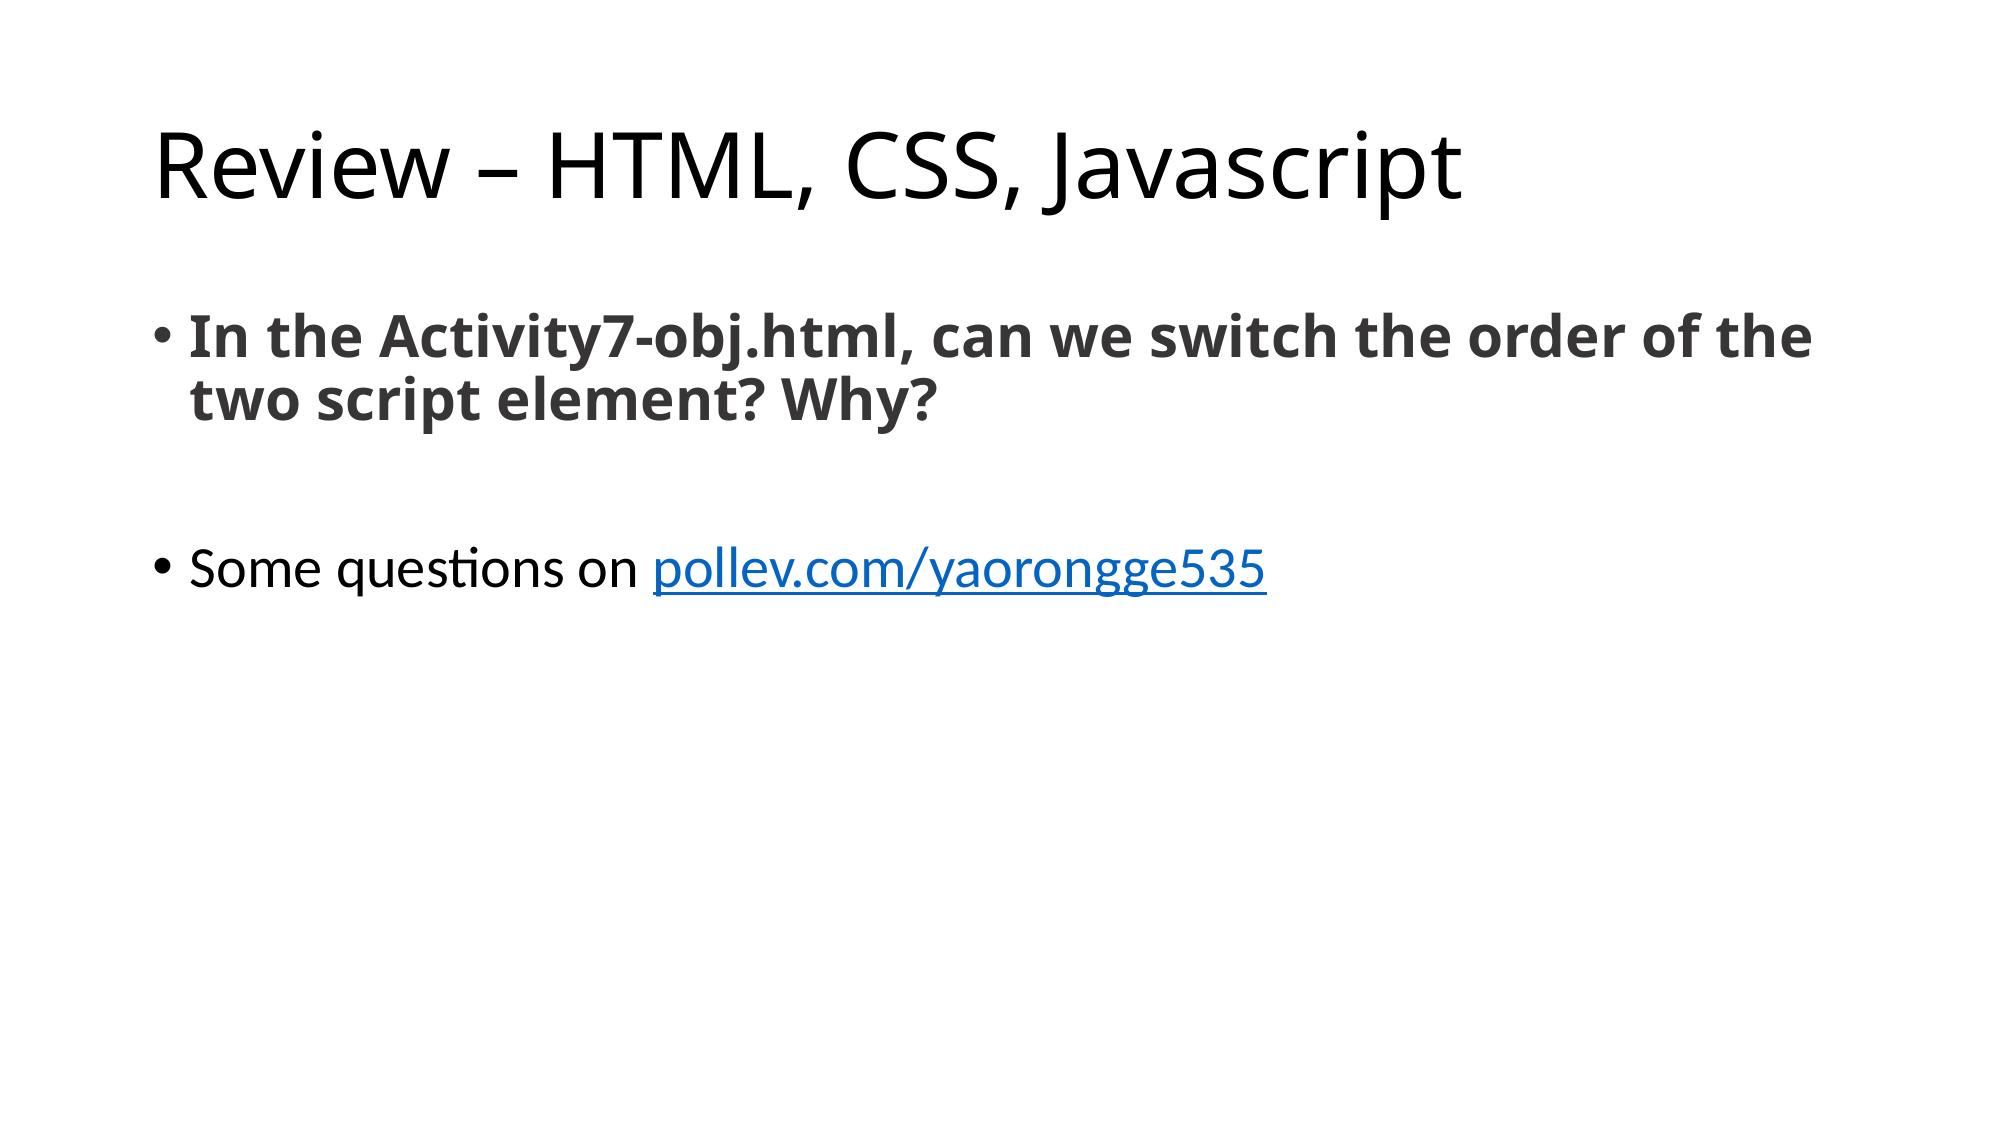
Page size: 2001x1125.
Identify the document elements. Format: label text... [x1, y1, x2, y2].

list In the Activity7-obj.html, can we switch the order of the two script element? Why? Some questions on pollev.com/yaorongge535 [137, 299, 1863, 1014]
title Review – HTML, CSS, Javascript [137, 59, 1863, 278]
